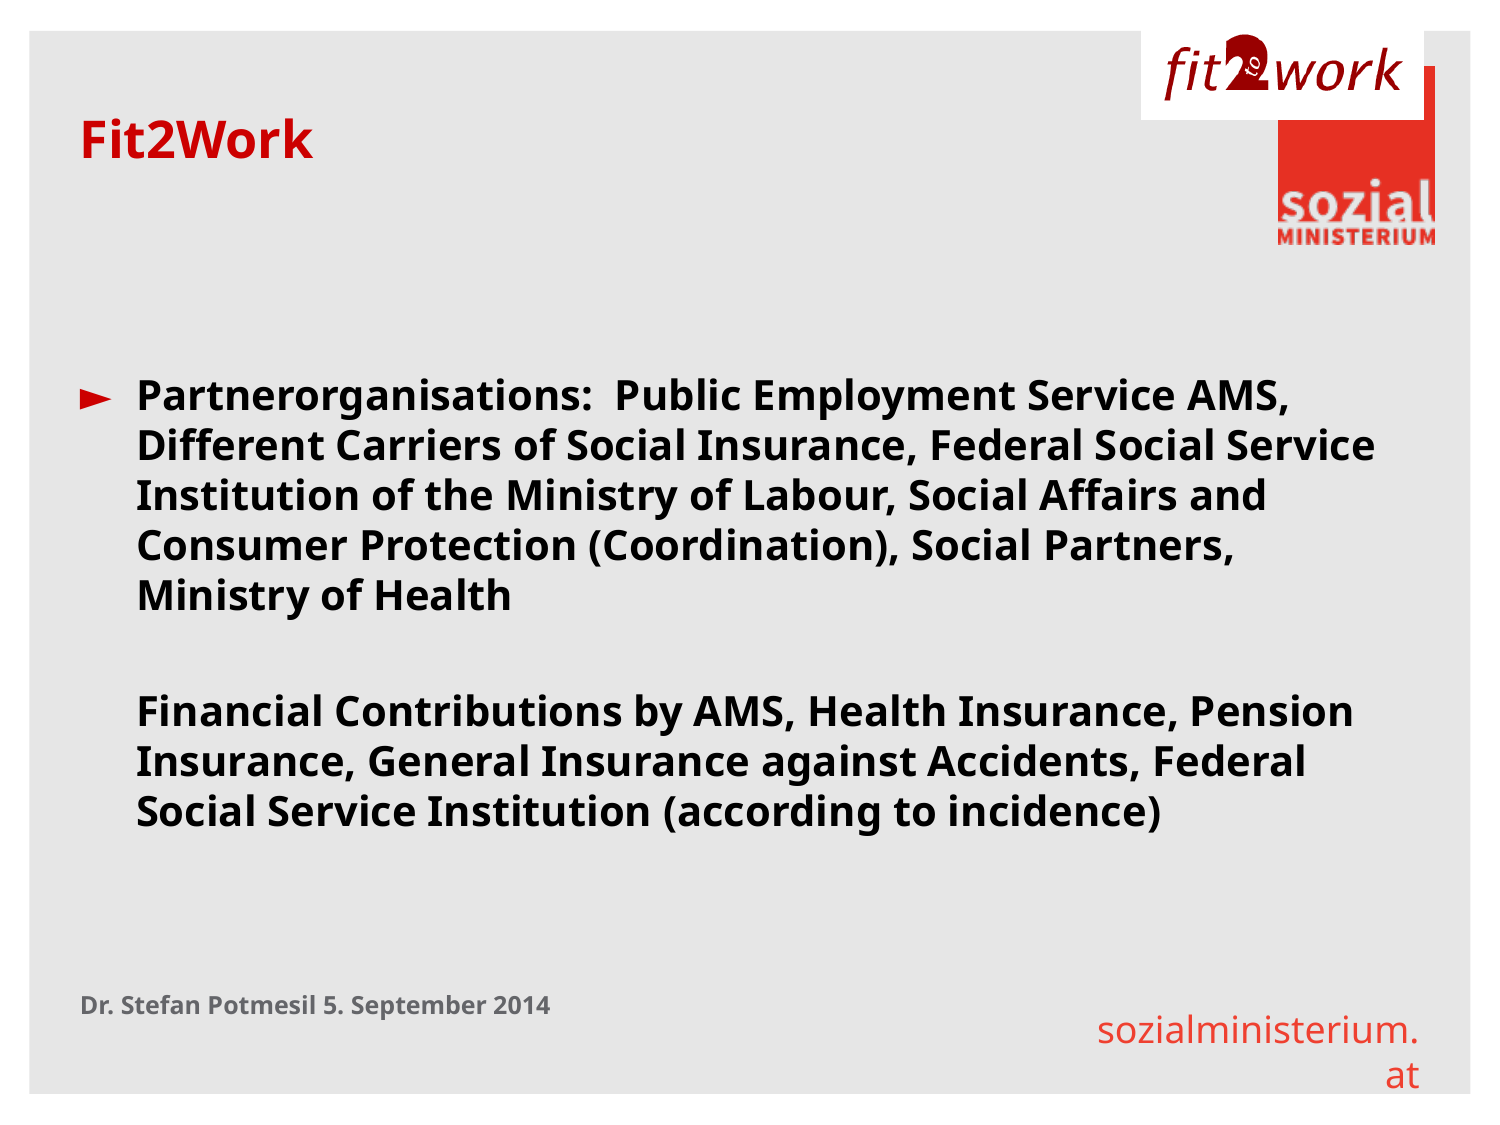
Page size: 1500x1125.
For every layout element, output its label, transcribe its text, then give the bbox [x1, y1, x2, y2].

footer Dr. Stefan Potmesil 5. September 2014 [64, 982, 1057, 1061]
list ► Partnerorganisations: Public Employment Service AMS, Different Carriers of Social Insurance, Federal Social Service Institution of the Ministry of Labour, Social Affairs and Consumer Protection (Coordination), Social Partners, Ministry of Health Financial Contributions by AMS, Health Insurance, Pension Insurance, General Insurance against Accidents, Federal Social Service Institution (according to incidence) [64, 302, 1435, 823]
picture [1141, 18, 1435, 245]
title Fit2Work [64, 66, 1223, 210]
